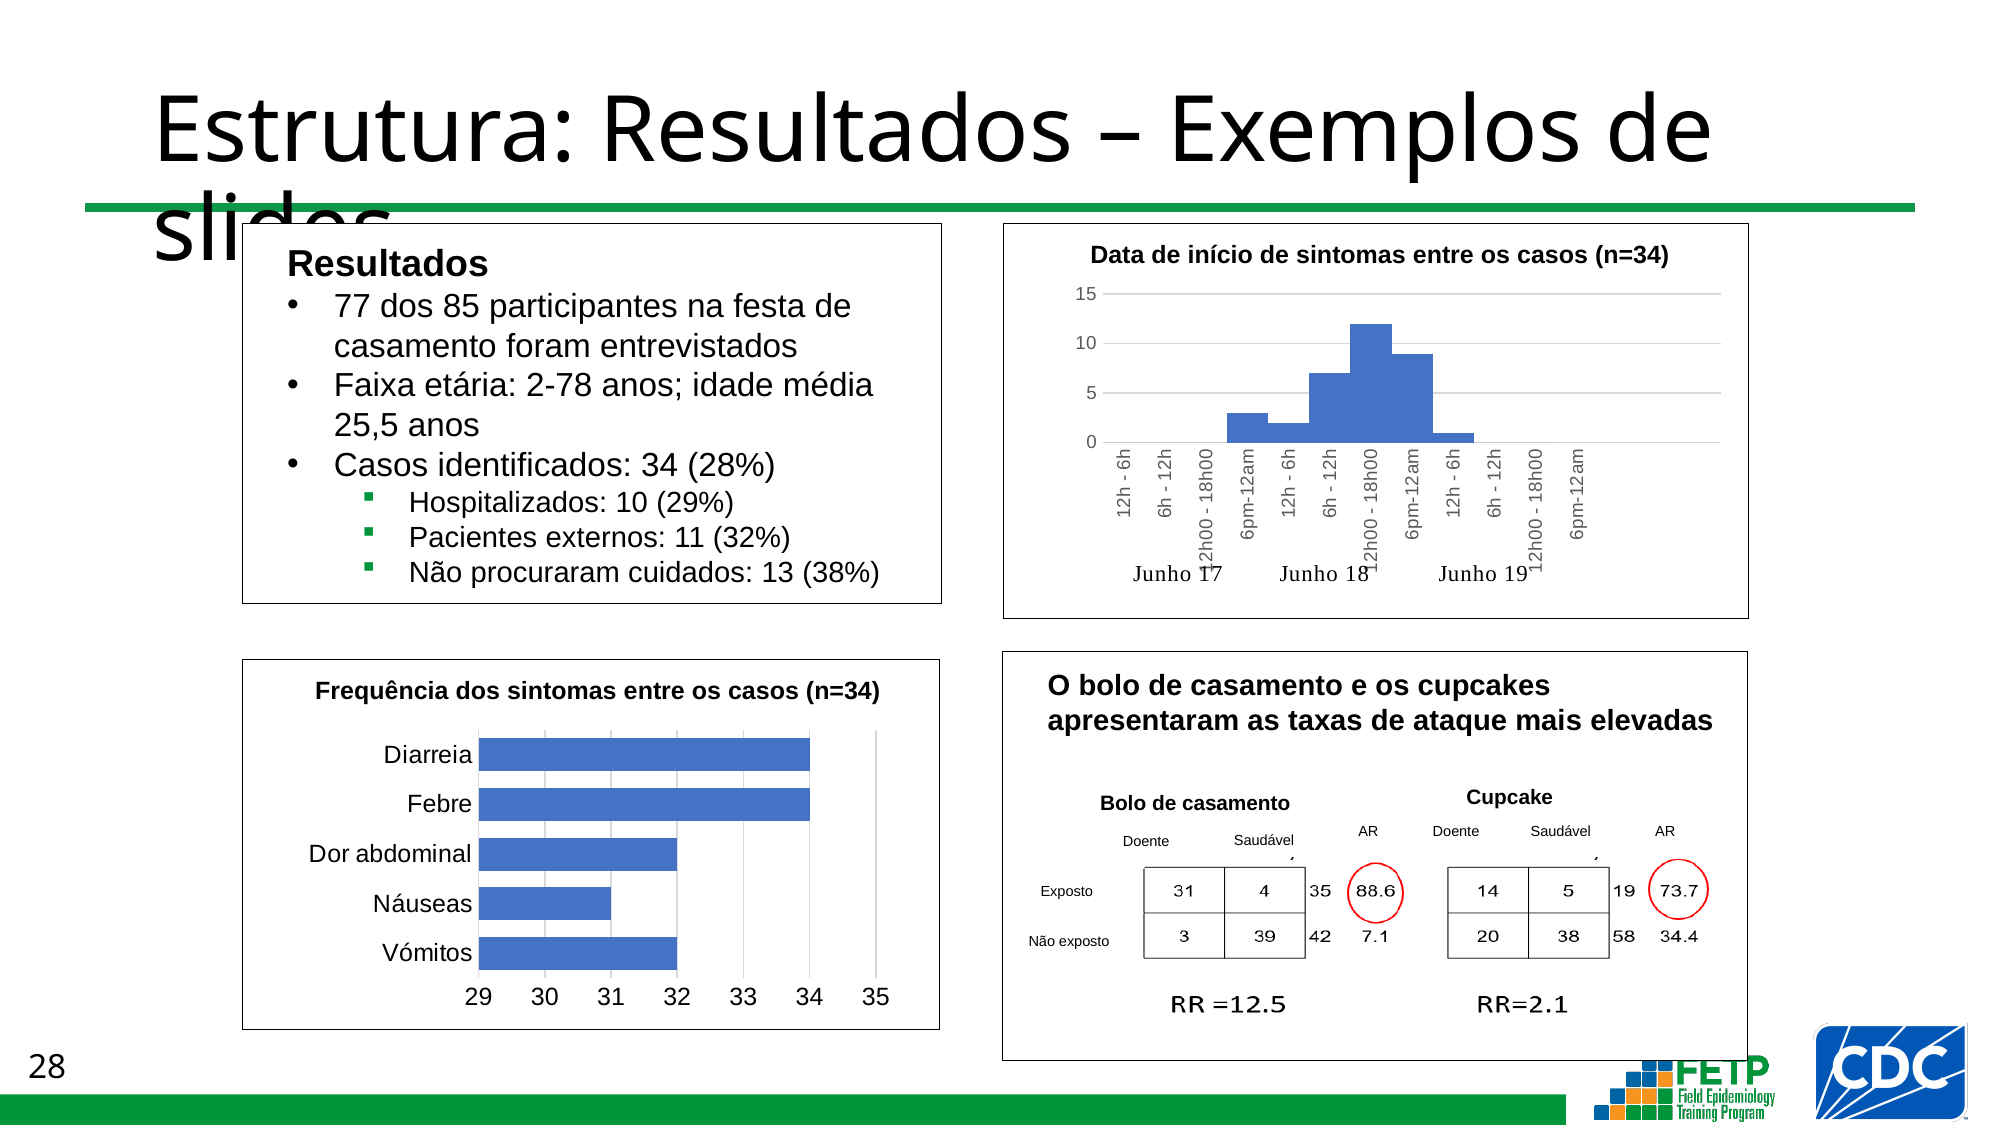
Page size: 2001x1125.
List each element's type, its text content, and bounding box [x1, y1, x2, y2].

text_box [1003, 223, 1749, 623]
title Estrutura: Resultados – Exemplos de slides [137, 75, 1863, 207]
picture [1813, 1023, 1968, 1122]
text_box Resultados 77 dos 85 participantes na festa de casamento foram entrevistados Faixa etária: 2-78 anos; idade média 25,5 anos Casos identificados: 34 (28%) Hospitalizados: 10 (29%) Pacientes externos: 11 (32%) Não procuraram cuidados: 13 (38%) [242, 223, 942, 604]
picture [1594, 1038, 1775, 1122]
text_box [1002, 651, 1748, 1064]
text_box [242, 659, 940, 1034]
